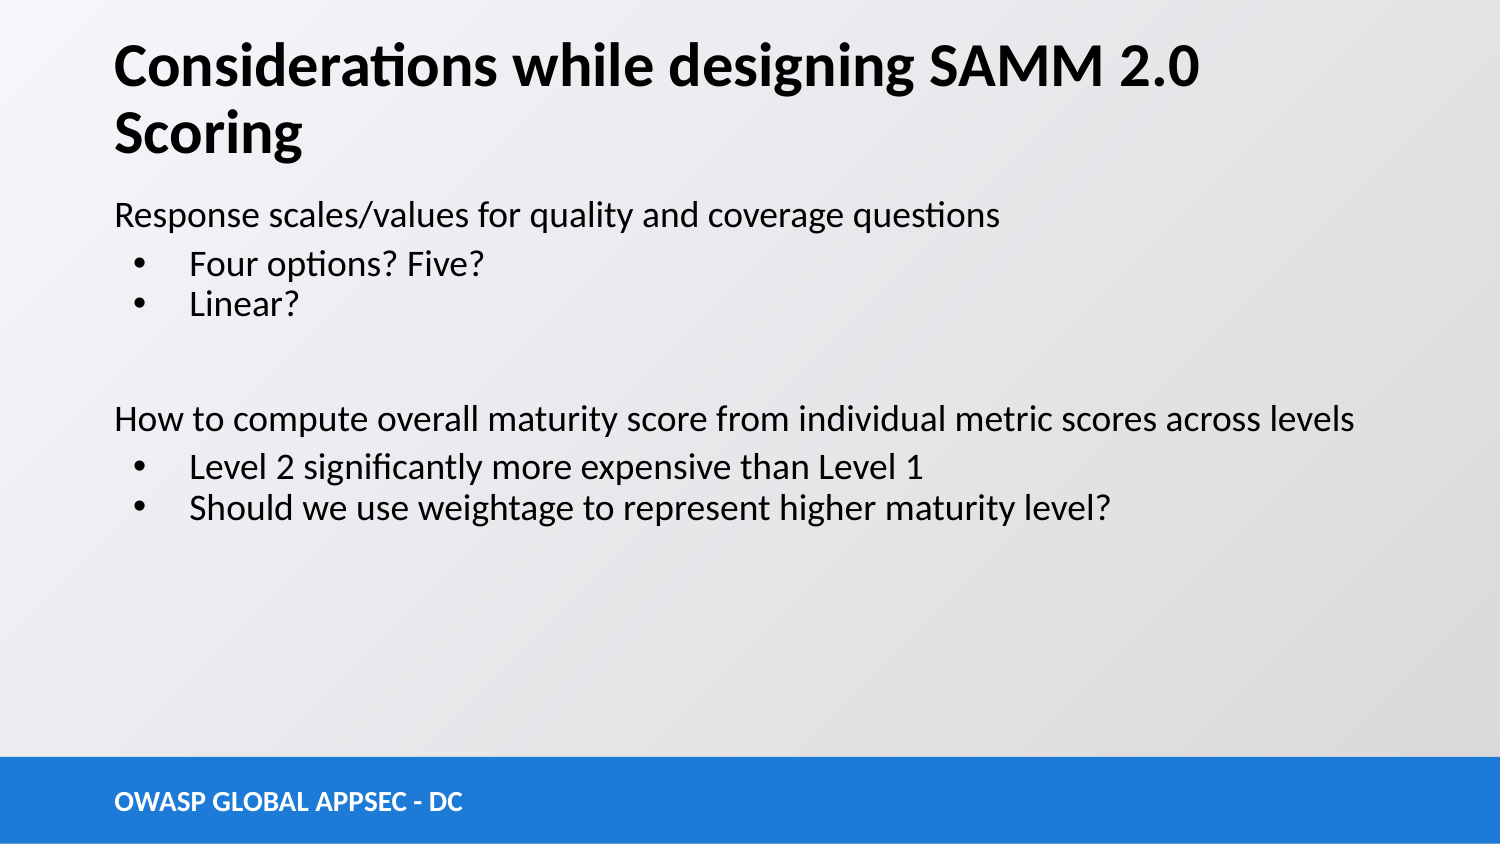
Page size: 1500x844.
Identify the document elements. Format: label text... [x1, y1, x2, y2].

title Considerations while designing SAMM 2.0 Scoring [103, 26, 1397, 189]
list Response scales/values for quality and coverage questions Four options? Five? Linear? How to compute overall maturity score from individual metric scores across levels Level 2 significantly more expensive than Level 1 Should we use weightage to represent higher maturity level? [103, 189, 1397, 725]
